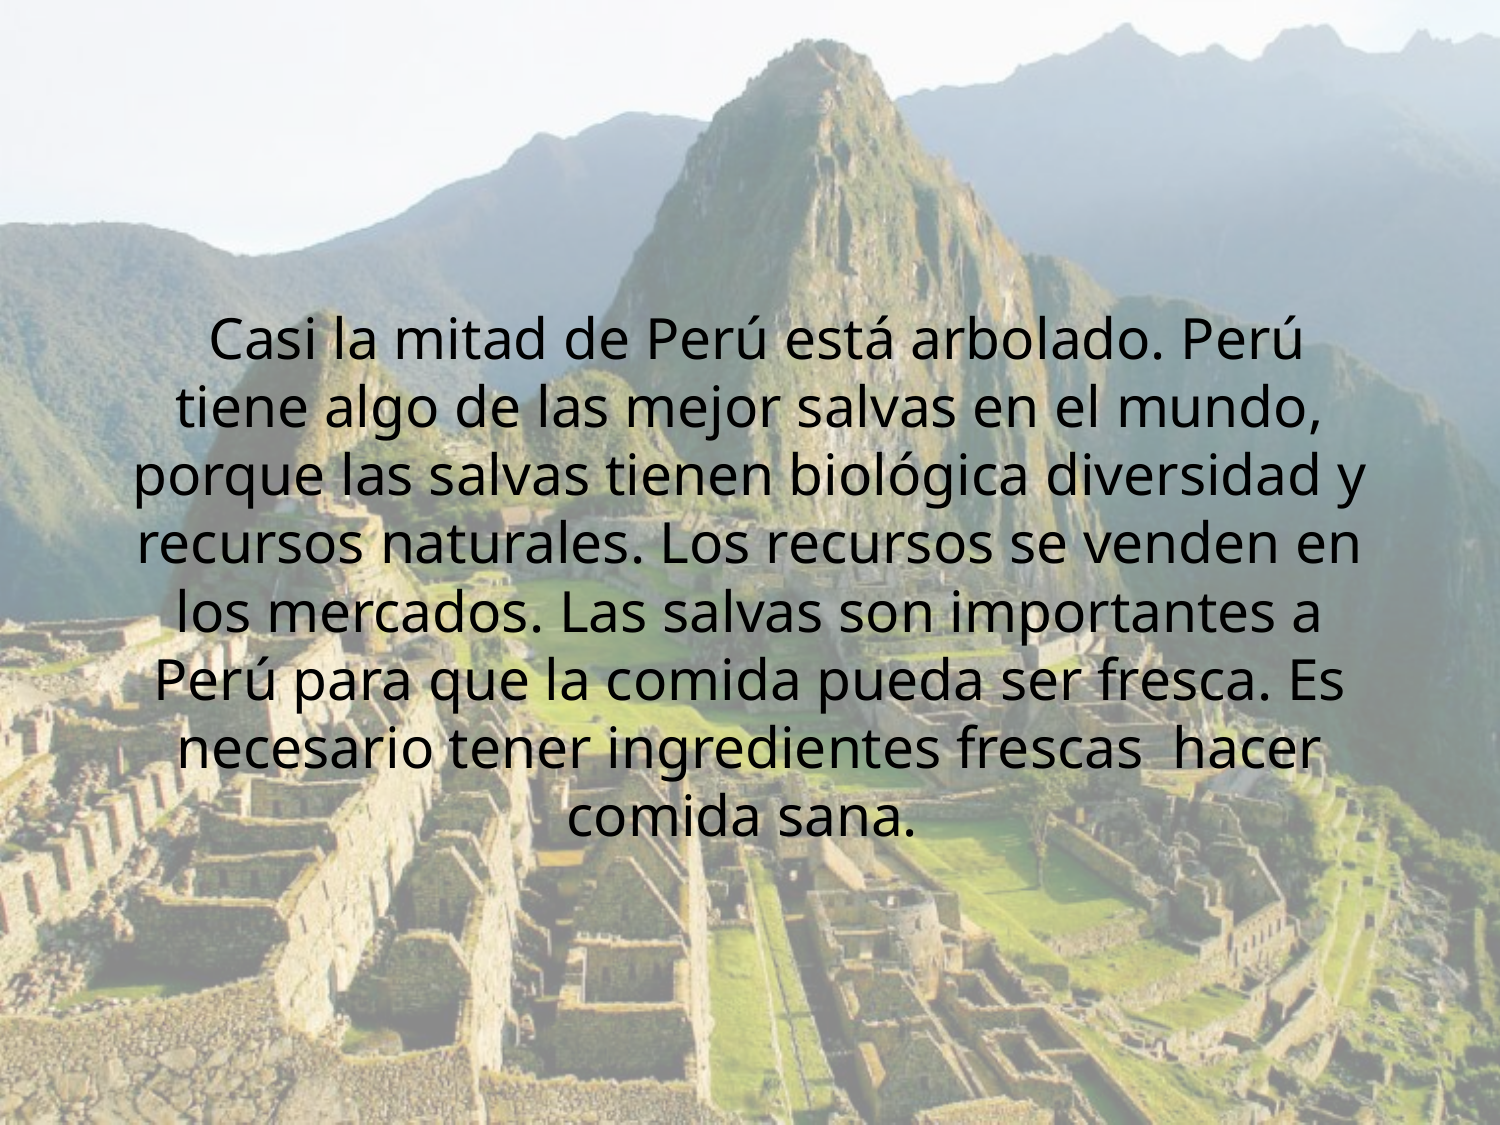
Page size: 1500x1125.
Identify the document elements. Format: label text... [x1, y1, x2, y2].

title Casi la mitad de Perú está arbolado. Perú tiene algo de las mejor salvas en el mundo, porque las salvas tienen biológica diversidad y recursos naturales. Los recursos se venden en los mercados. Las salvas son importantes a Perú para que la comida pueda ser fresca. Es necesario tener ingredientes frescas hacer comida sana. [112, 287, 1388, 863]
